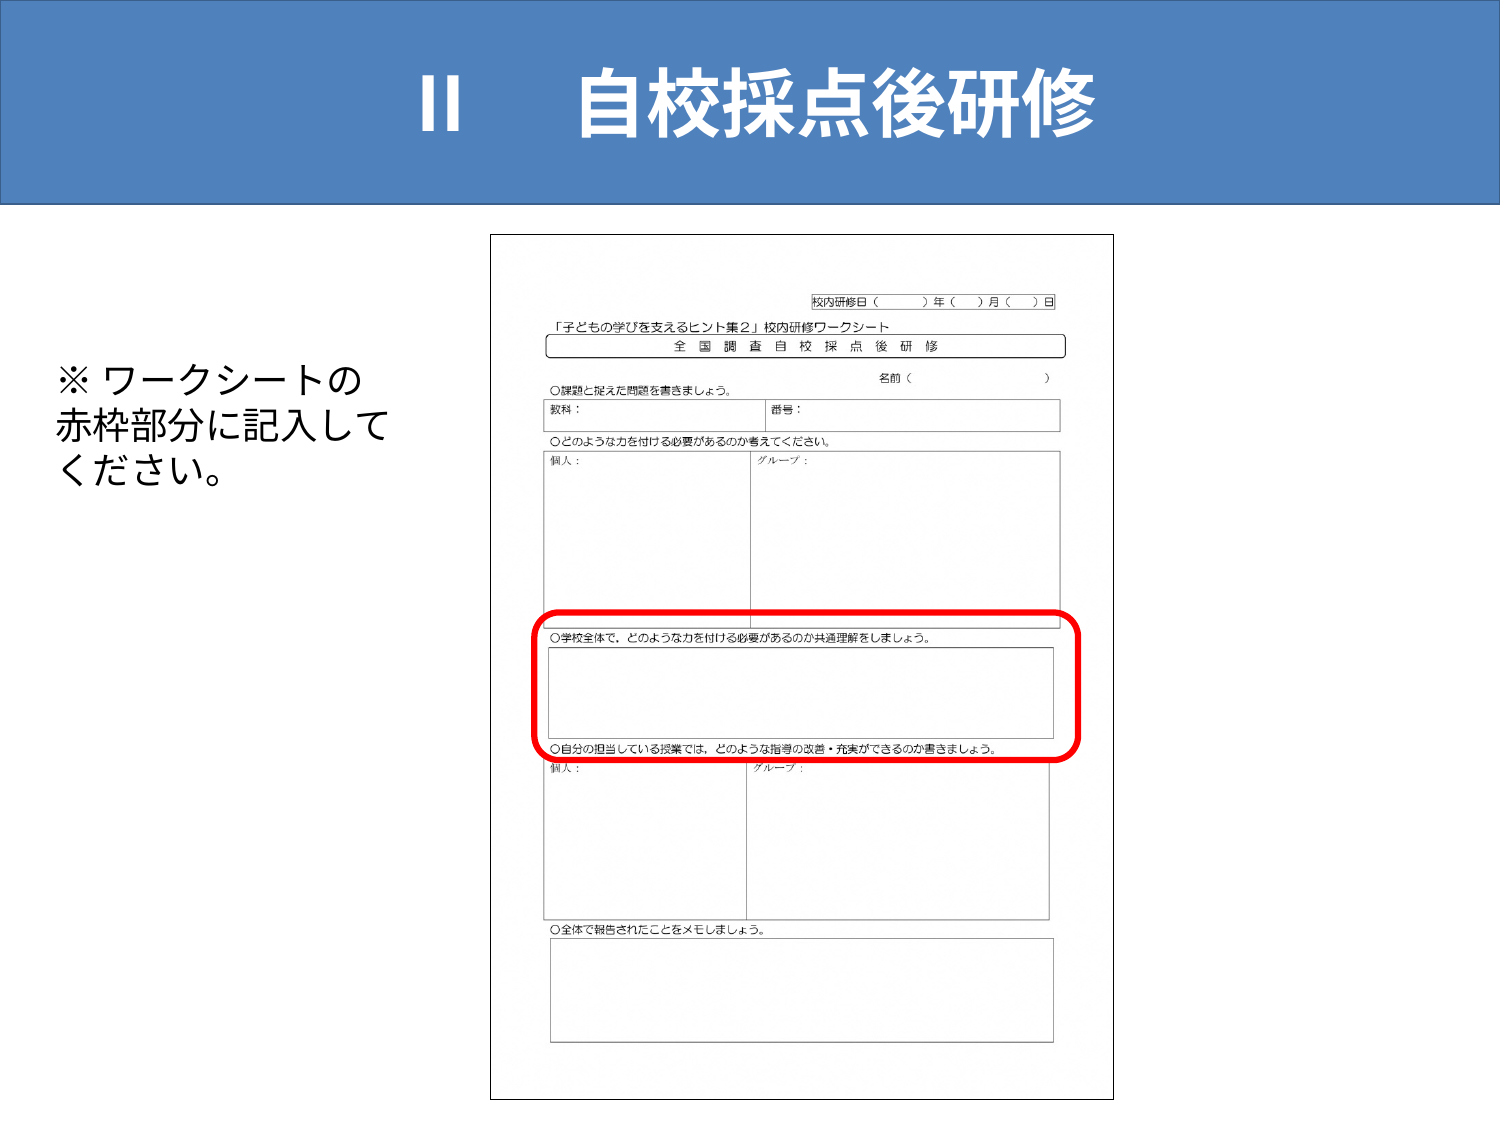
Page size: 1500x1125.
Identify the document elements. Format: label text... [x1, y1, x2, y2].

picture [490, 234, 1114, 1101]
text_box ※ワークシートの 赤枠部分に記入してください。 [40, 349, 410, 500]
text_box Ⅱ 自校採点後研修 [0, 0, 1500, 205]
